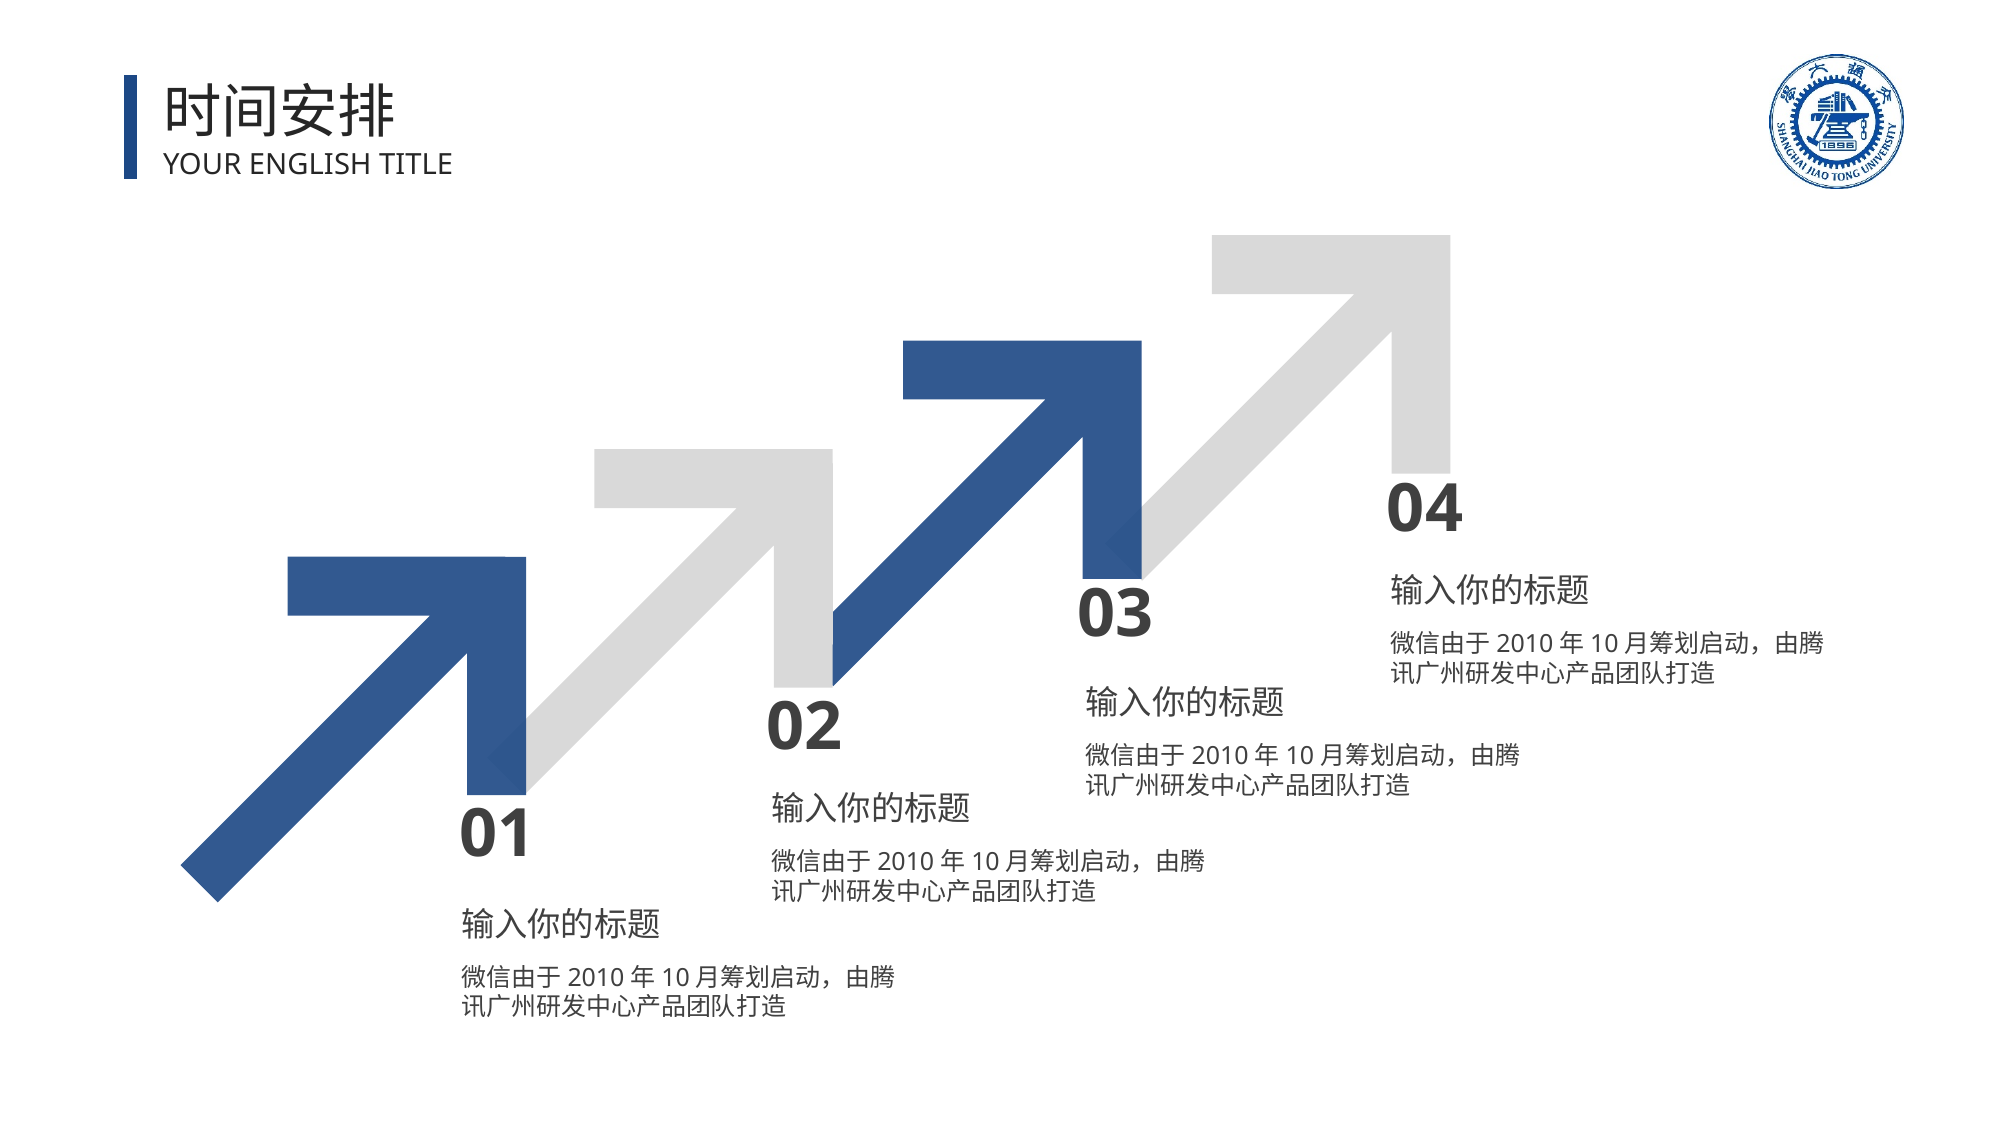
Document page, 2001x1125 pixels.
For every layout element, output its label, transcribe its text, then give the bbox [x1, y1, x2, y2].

text_box 输入你的标题 [446, 895, 812, 950]
text_box [834, 339, 1143, 675]
text_box [179, 555, 528, 904]
text_box 输入你的标题 [756, 779, 1122, 835]
text_box 输入你的标题 [1375, 562, 1741, 617]
text_box [1143, 234, 1452, 562]
text_box 输入你的标题 [1071, 674, 1436, 729]
text_box 04 [1372, 457, 1494, 552]
text_box 微信由于2010年10月筹划启动，由腾讯广州研发中心产品团队打造 [756, 837, 1227, 913]
text_box 微信由于2010年10月筹划启动，由腾讯广州研发中心产品团队打造 [446, 953, 917, 1029]
text_box [528, 448, 834, 781]
picture [1769, 54, 1904, 189]
text_box 02 [751, 675, 873, 770]
text_box 03 [1062, 562, 1185, 657]
text_box 微信由于2010年10月筹划启动，由腾讯广州研发中心产品团队打造 [1071, 732, 1541, 808]
text_box 01 [444, 781, 566, 877]
text_box 时间安排 [148, 67, 565, 152]
text_box 微信由于2010年10月筹划启动，由腾讯广州研发中心产品团队打造 [1375, 620, 1846, 696]
text_box YOUR ENGLISH TITLE [148, 137, 518, 188]
